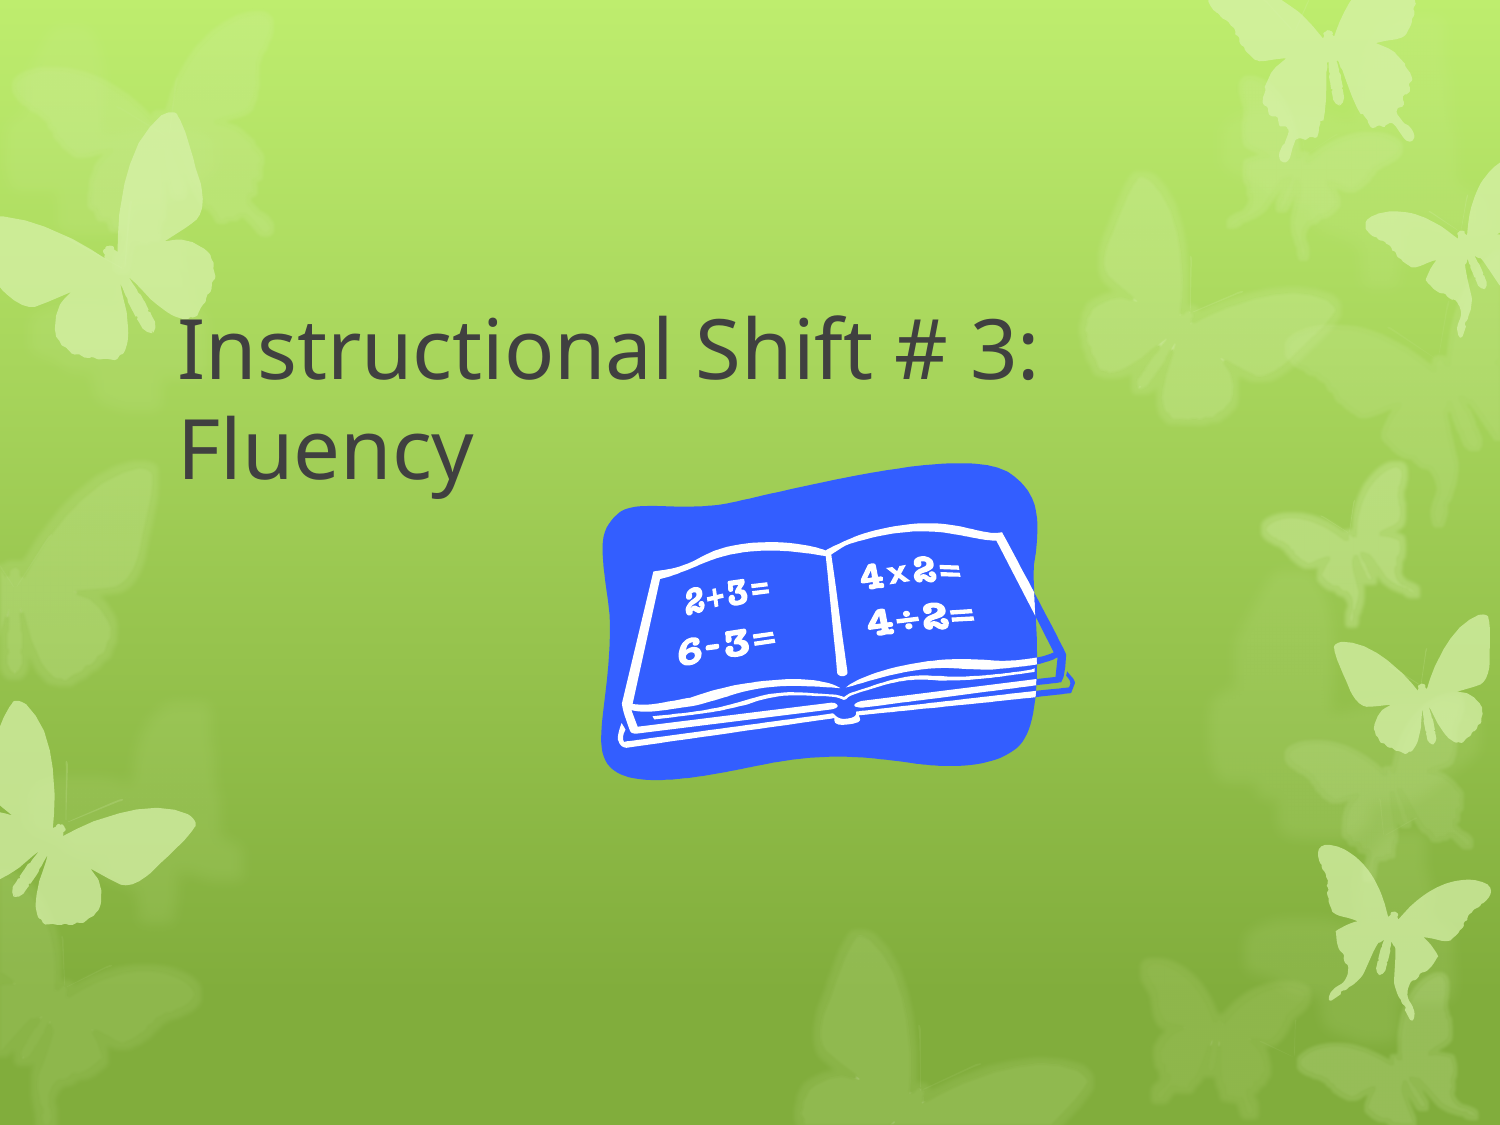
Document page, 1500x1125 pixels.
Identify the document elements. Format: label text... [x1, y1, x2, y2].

picture [600, 461, 1076, 781]
title Instructional Shift # 3: Fluency [162, 262, 1330, 504]
